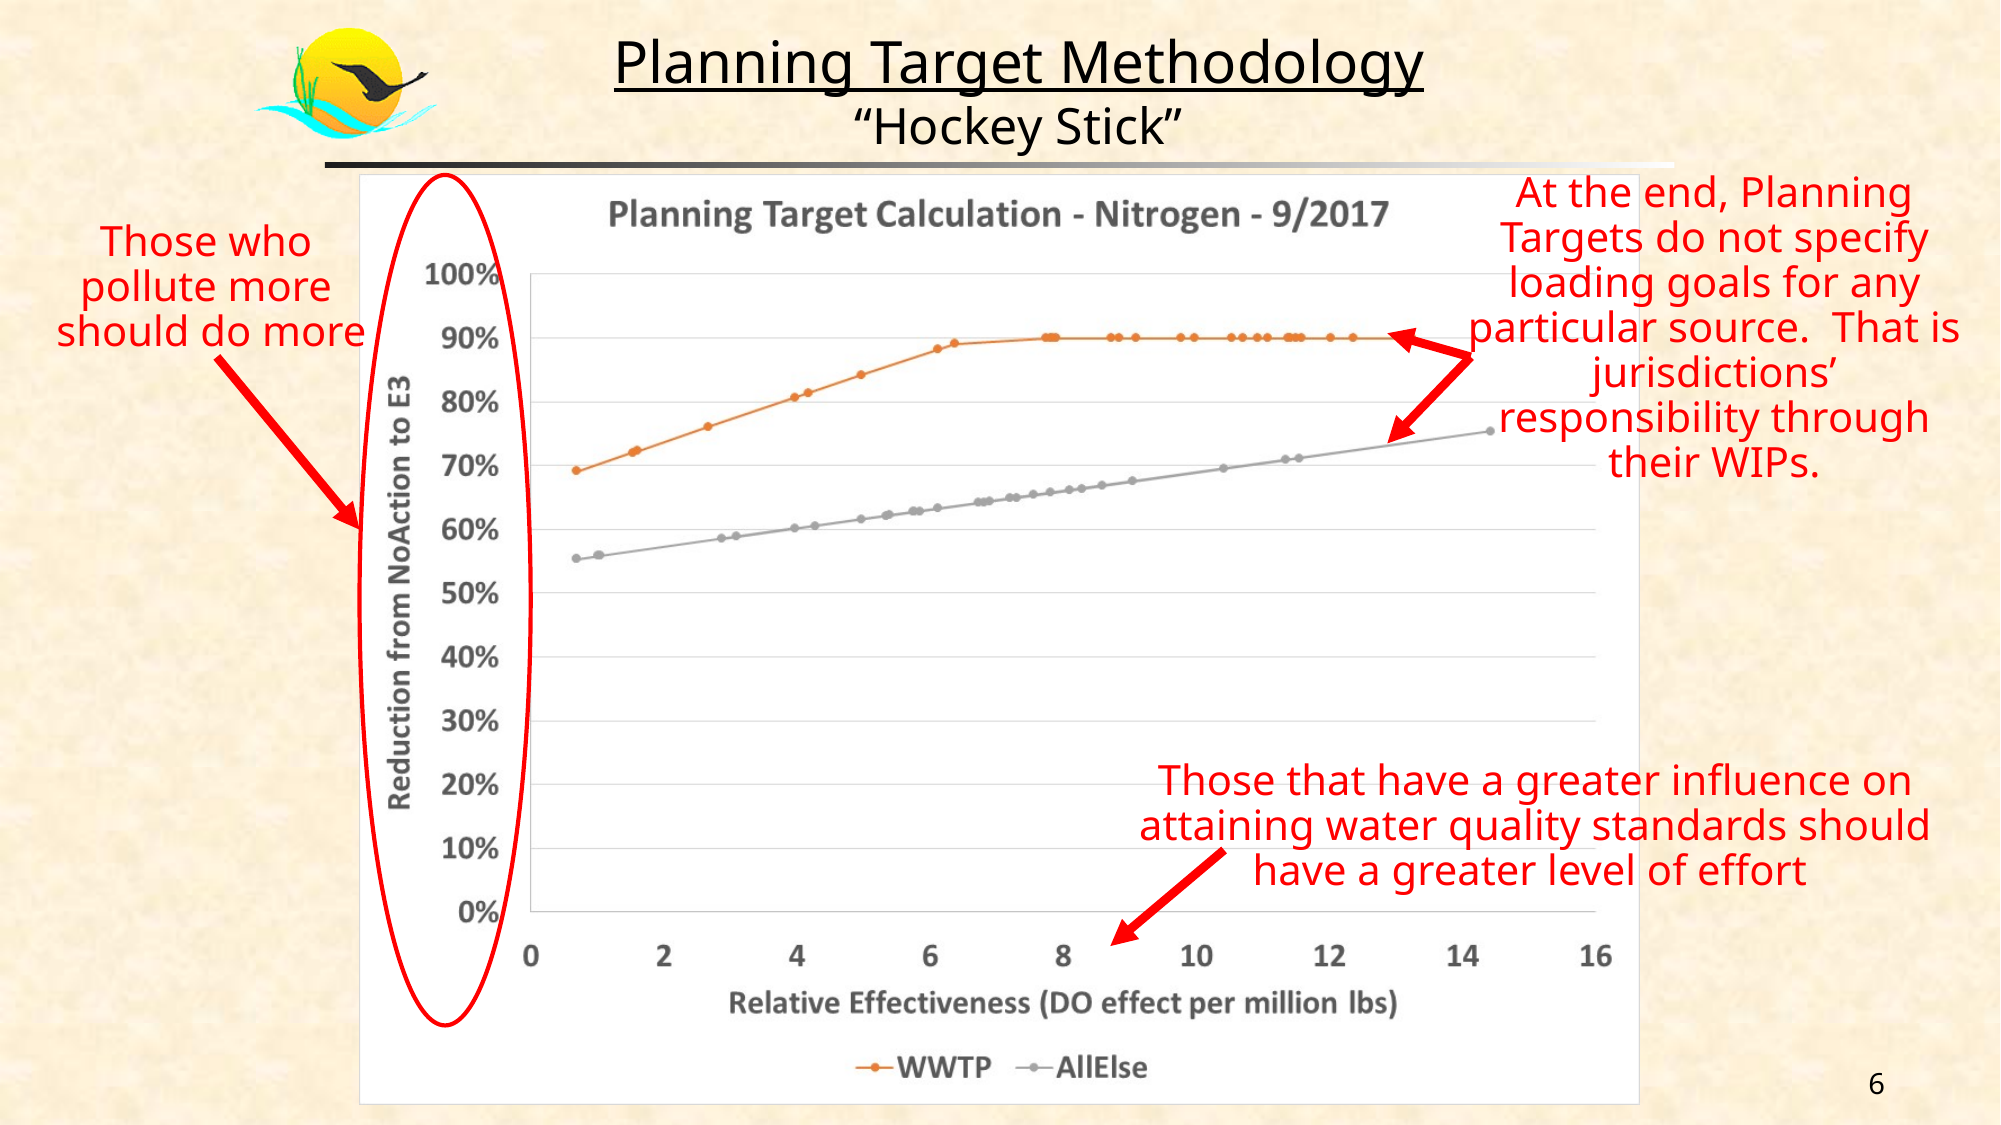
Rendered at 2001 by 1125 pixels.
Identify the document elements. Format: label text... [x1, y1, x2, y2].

text_box [324, 162, 1675, 168]
slide_number 6 [1636, 1037, 1901, 1113]
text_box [1387, 333, 1471, 356]
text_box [1110, 849, 1225, 947]
text_box At the end, Planning Targets do not specify loading goals for any particular source. That is jurisdictions’ responsibility through their WIPs. [1645, 287, 1985, 372]
title Planning Target Methodology “Hockey Stick” [424, 37, 1613, 162]
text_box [1387, 356, 1471, 444]
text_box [216, 356, 360, 530]
text_box Those who pollute more should do more [0, 196, 354, 379]
picture [0, 0, 2001, 1125]
text_box Those that have a greater influence on attaining water quality standards should have a greater level of effort [1645, 785, 1985, 870]
